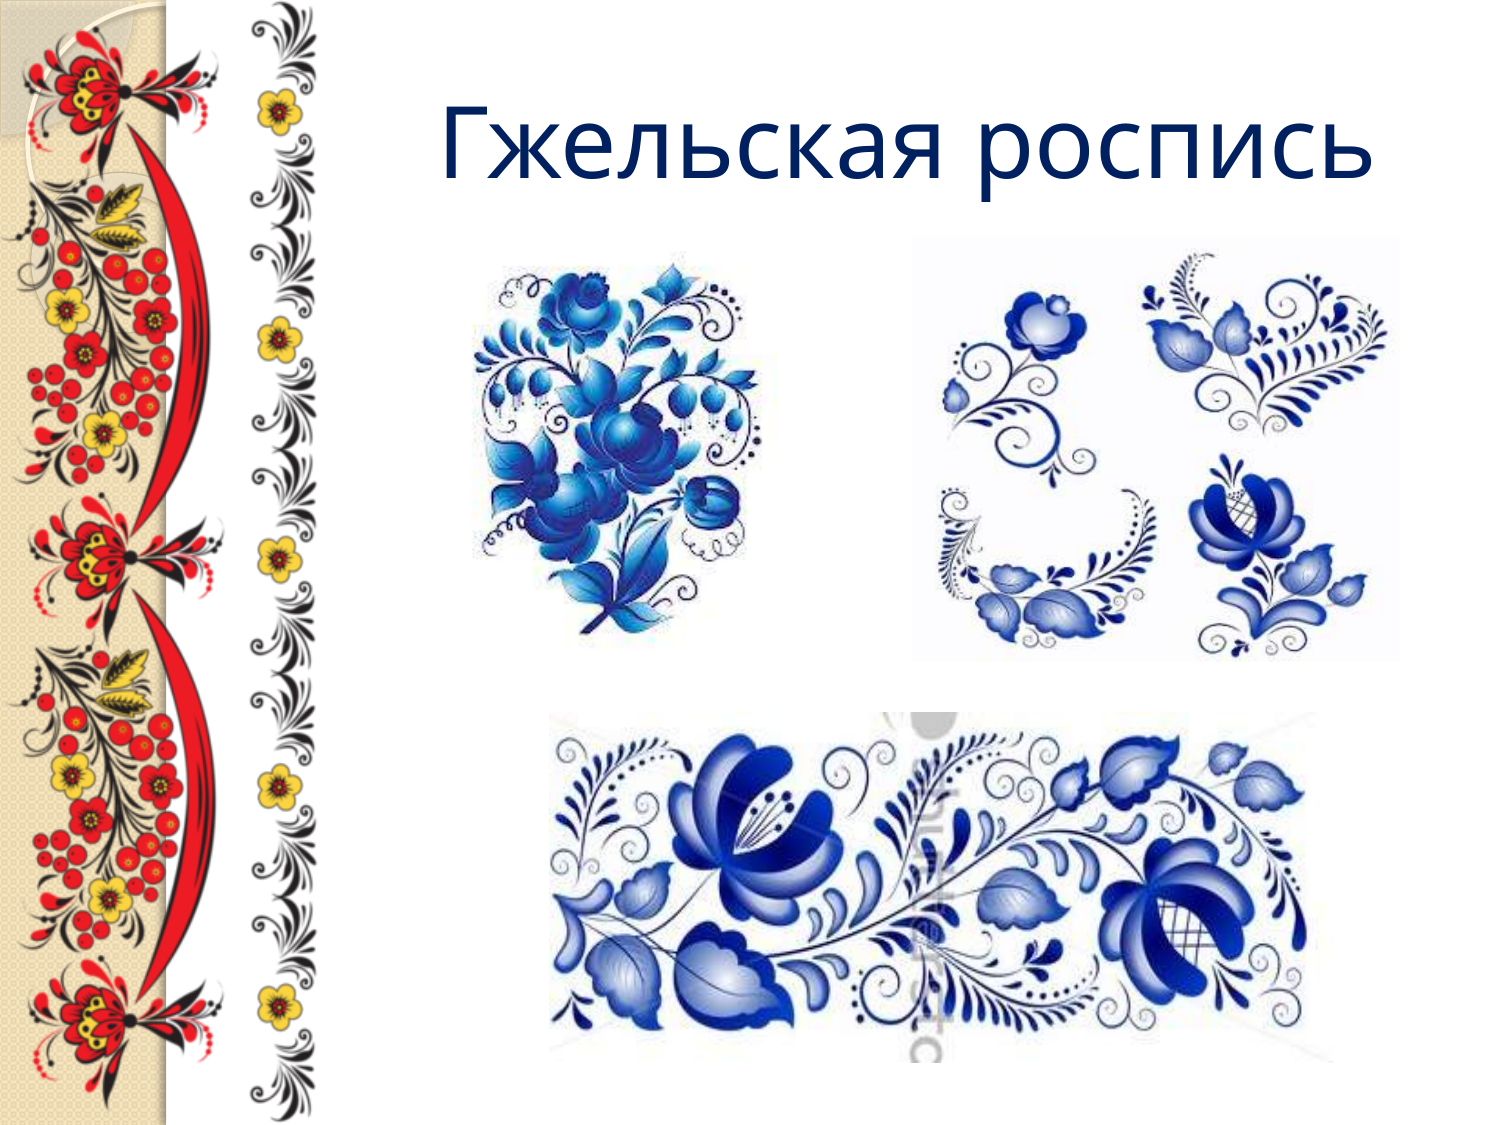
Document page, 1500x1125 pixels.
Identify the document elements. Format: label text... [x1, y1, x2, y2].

picture [0, 0, 319, 1125]
picture [412, 237, 826, 663]
picture [549, 712, 1338, 1063]
title Гжельская роспись [350, 45, 1466, 233]
picture [912, 237, 1401, 676]
